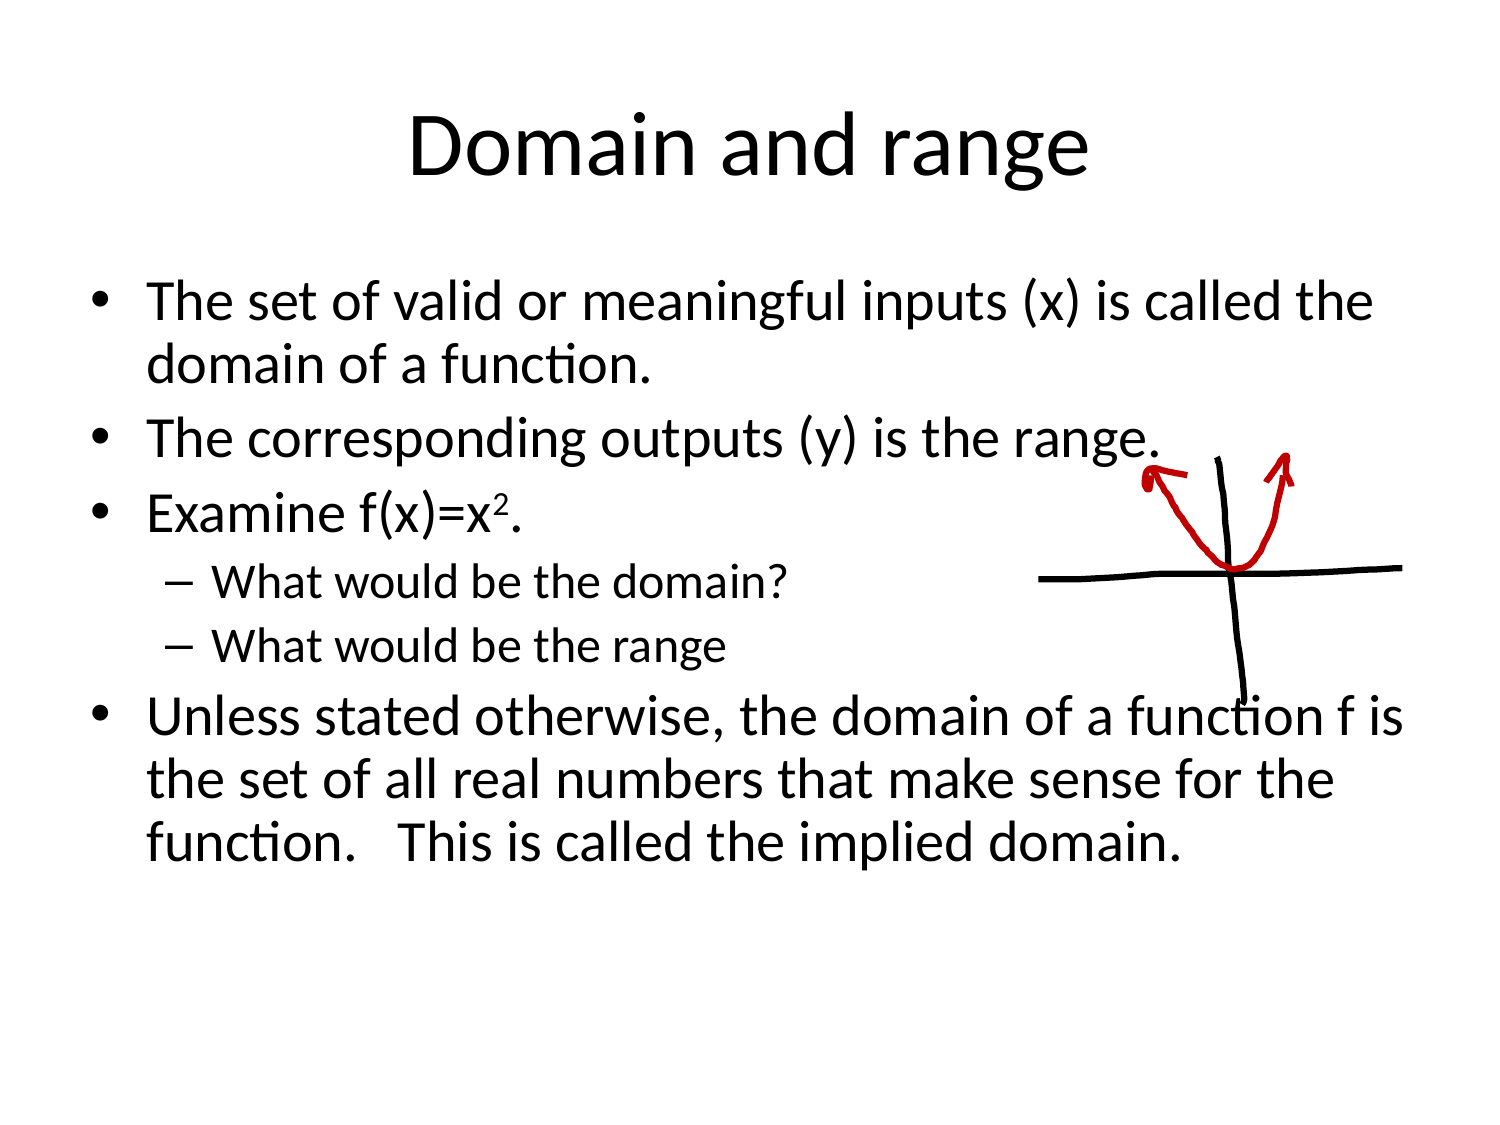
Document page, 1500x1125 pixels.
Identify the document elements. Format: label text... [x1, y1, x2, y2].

text_box [1228, 569, 1246, 705]
text_box [1144, 467, 1188, 491]
text_box [1231, 567, 1403, 575]
text_box [1265, 454, 1293, 487]
title Domain and range [75, 45, 1425, 233]
text_box [1155, 470, 1283, 571]
text_box [1216, 456, 1221, 472]
text_box [1038, 572, 1228, 581]
list The set of valid or meaningful inputs (x) is called the domain of a function. The corresponding outputs (y) is the range. Examine f(x)=x2. What would be the domain? What would be the range Unless stated otherwise, the domain of a function f is the set of all real numbers that make sense for the function. This is called the implied domain. [75, 262, 1425, 1005]
